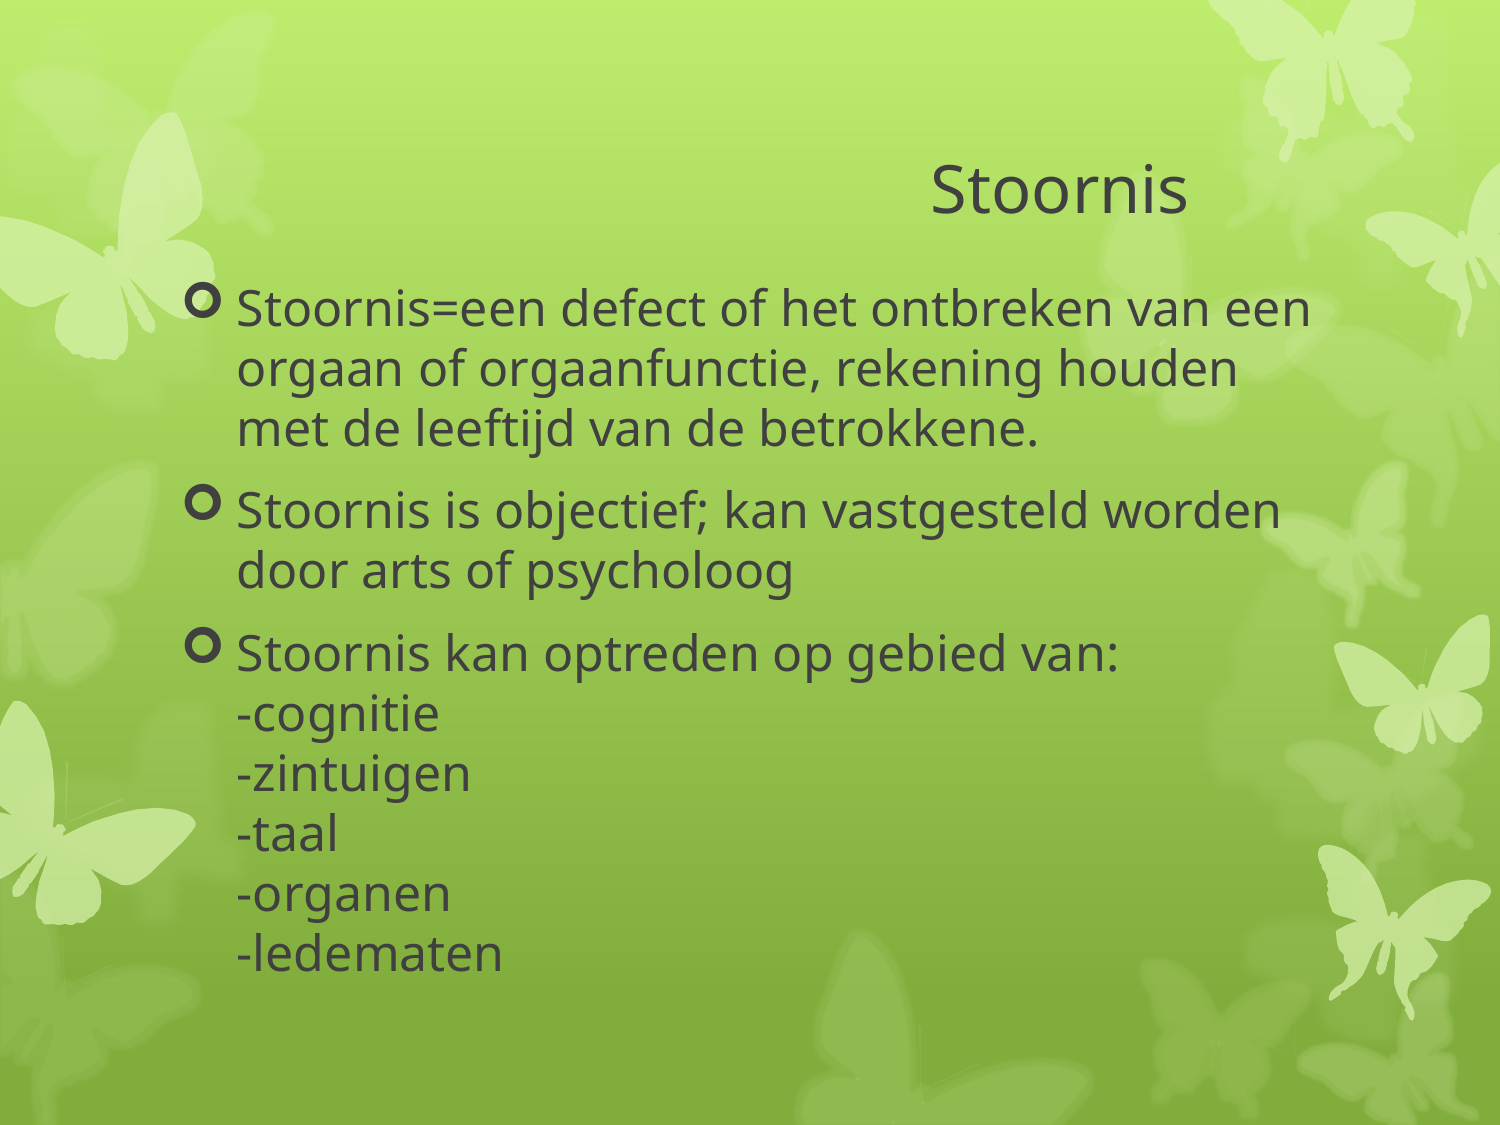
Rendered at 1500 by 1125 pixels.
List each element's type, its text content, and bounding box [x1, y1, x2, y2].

list Stoornis=een defect of het ontbreken van een orgaan of orgaanfunctie, rekening houden met de leeftijd van de betrokkene. Stoornis is objectief; kan vastgesteld worden door arts of psycholoog Stoornis kan optreden op gebied van: -cognitie -zintuigen -taal -organen -ledematen [165, 296, 1335, 962]
title Stoornis [165, 110, 1335, 263]
